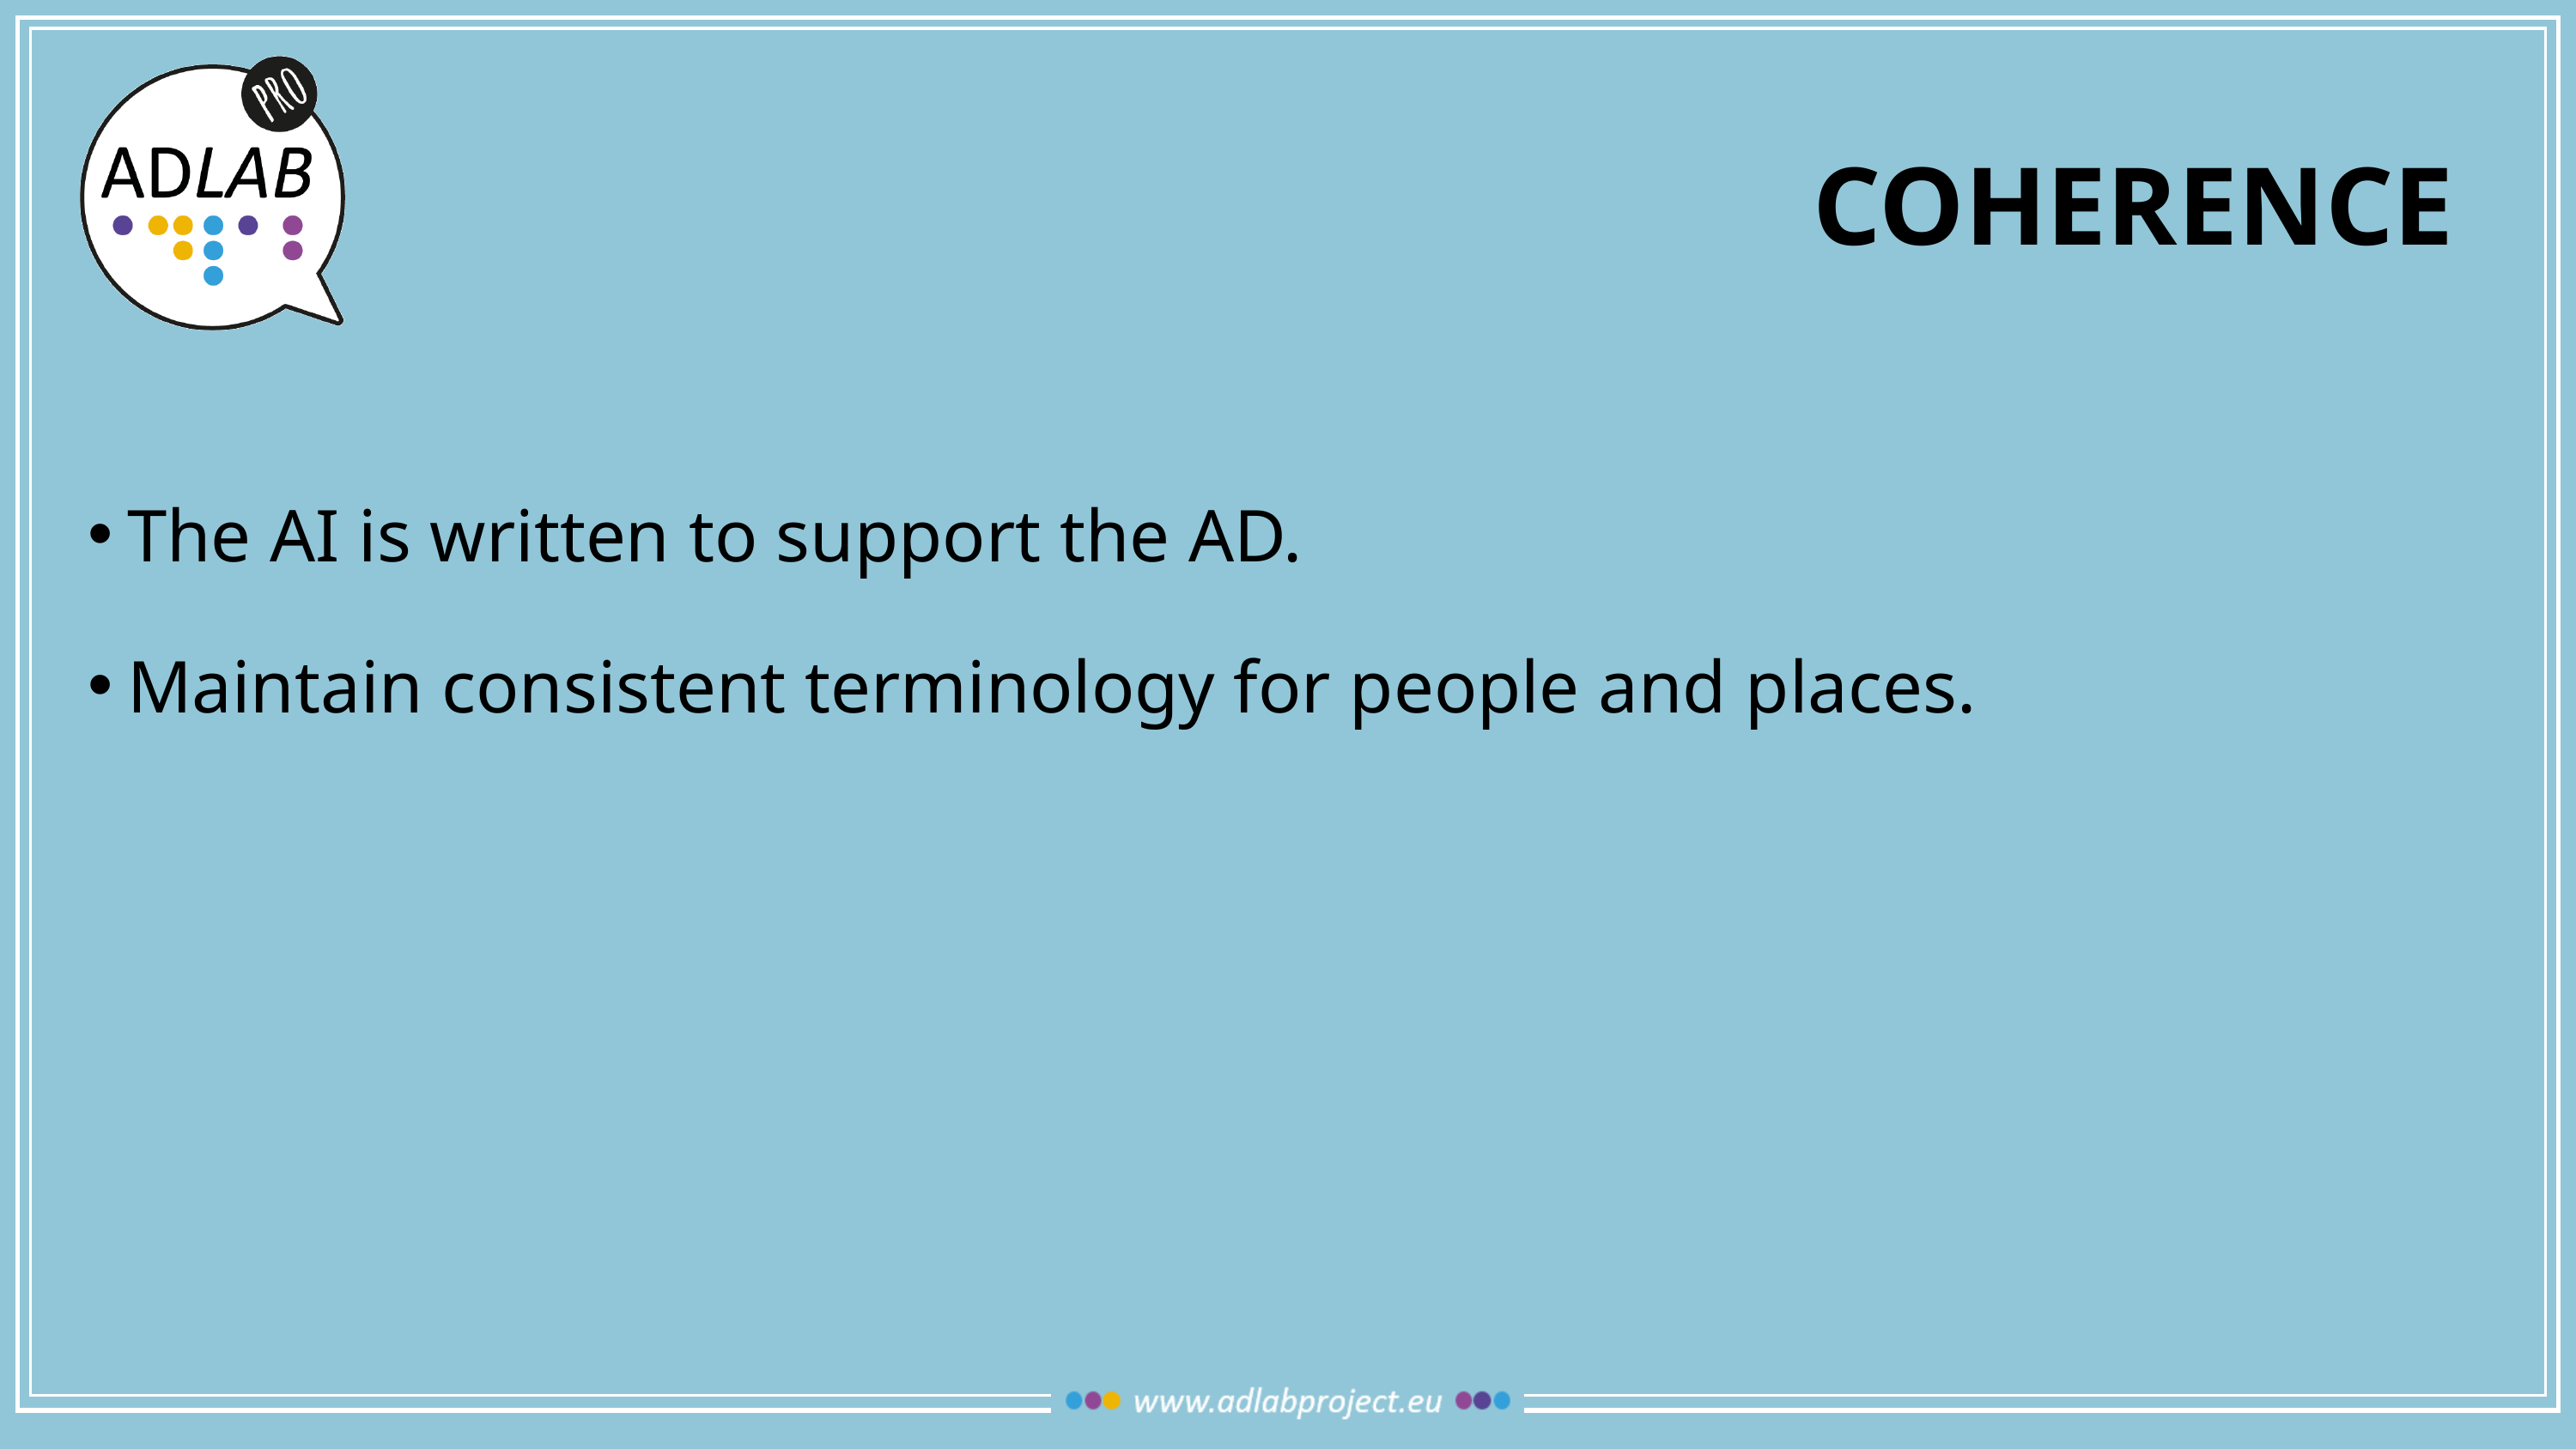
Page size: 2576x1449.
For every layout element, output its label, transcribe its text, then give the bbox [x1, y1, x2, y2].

picture [72, 49, 353, 330]
title coherence [384, 70, 2467, 351]
list The AI is written to support the AD. Maintain consistent terminology for people and places. [75, 440, 2501, 1122]
picture [1051, 1378, 1524, 1429]
